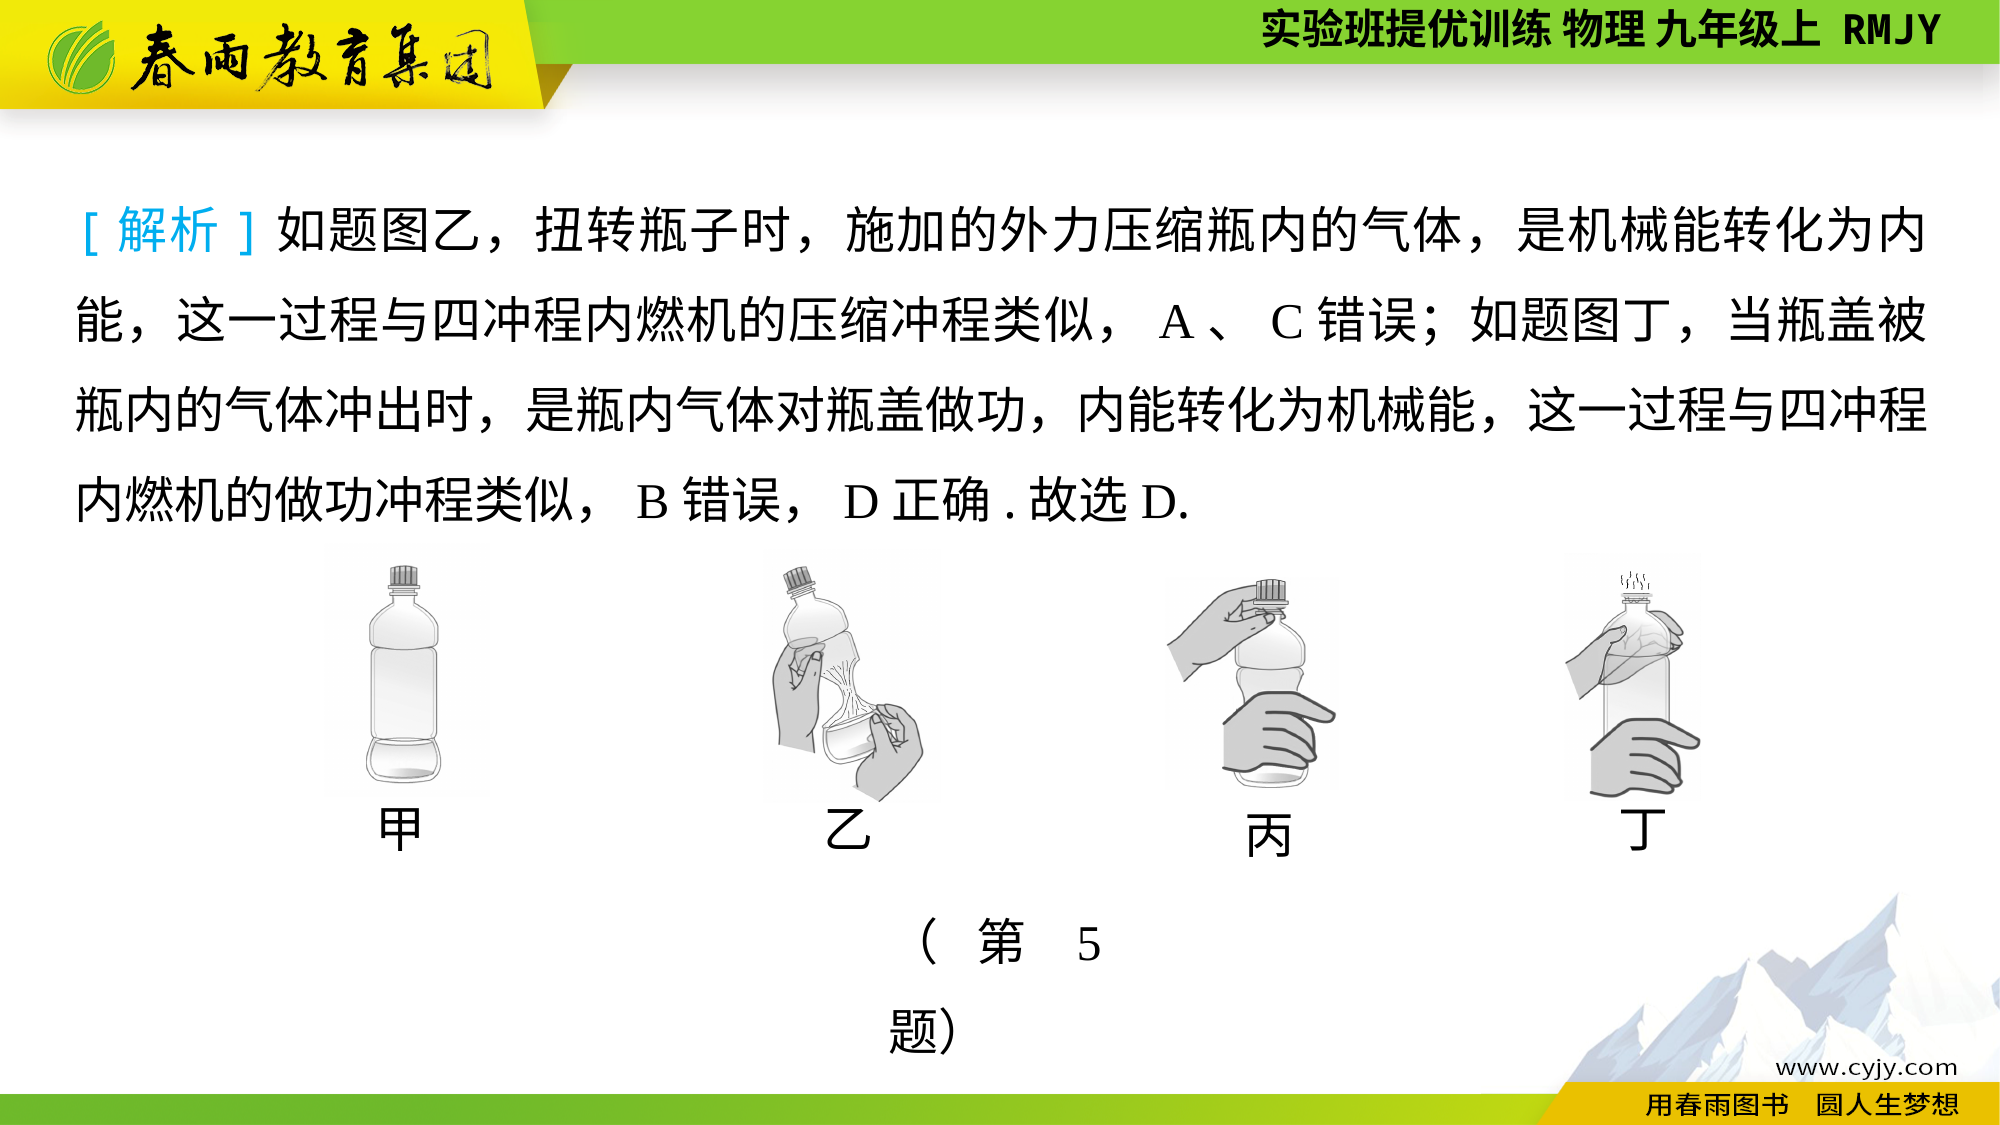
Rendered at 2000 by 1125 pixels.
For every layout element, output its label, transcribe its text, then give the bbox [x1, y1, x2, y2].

text_box 甲 [360, 805, 441, 865]
text_box 丁 [1603, 810, 1684, 865]
text_box 乙 [808, 811, 889, 865]
picture [0, 0, 2000, 1125]
text_box 丙 [1229, 798, 1310, 872]
list [解析]如题图乙，扭转瓶子时，施加的外力压缩瓶内的气体，是机械能转化为内能，这一过程与四冲程内燃机的压缩冲程类似，A、C错误；如题图丁，当瓶盖被瓶内的气体冲出时，是瓶内气体对瓶盖做功，内能转化为机械能，这一过程与四冲程内燃机的做功冲程类似，B错误，D正确.故选D. [59, 160, 1944, 528]
text_box （第5题） [873, 872, 1129, 978]
